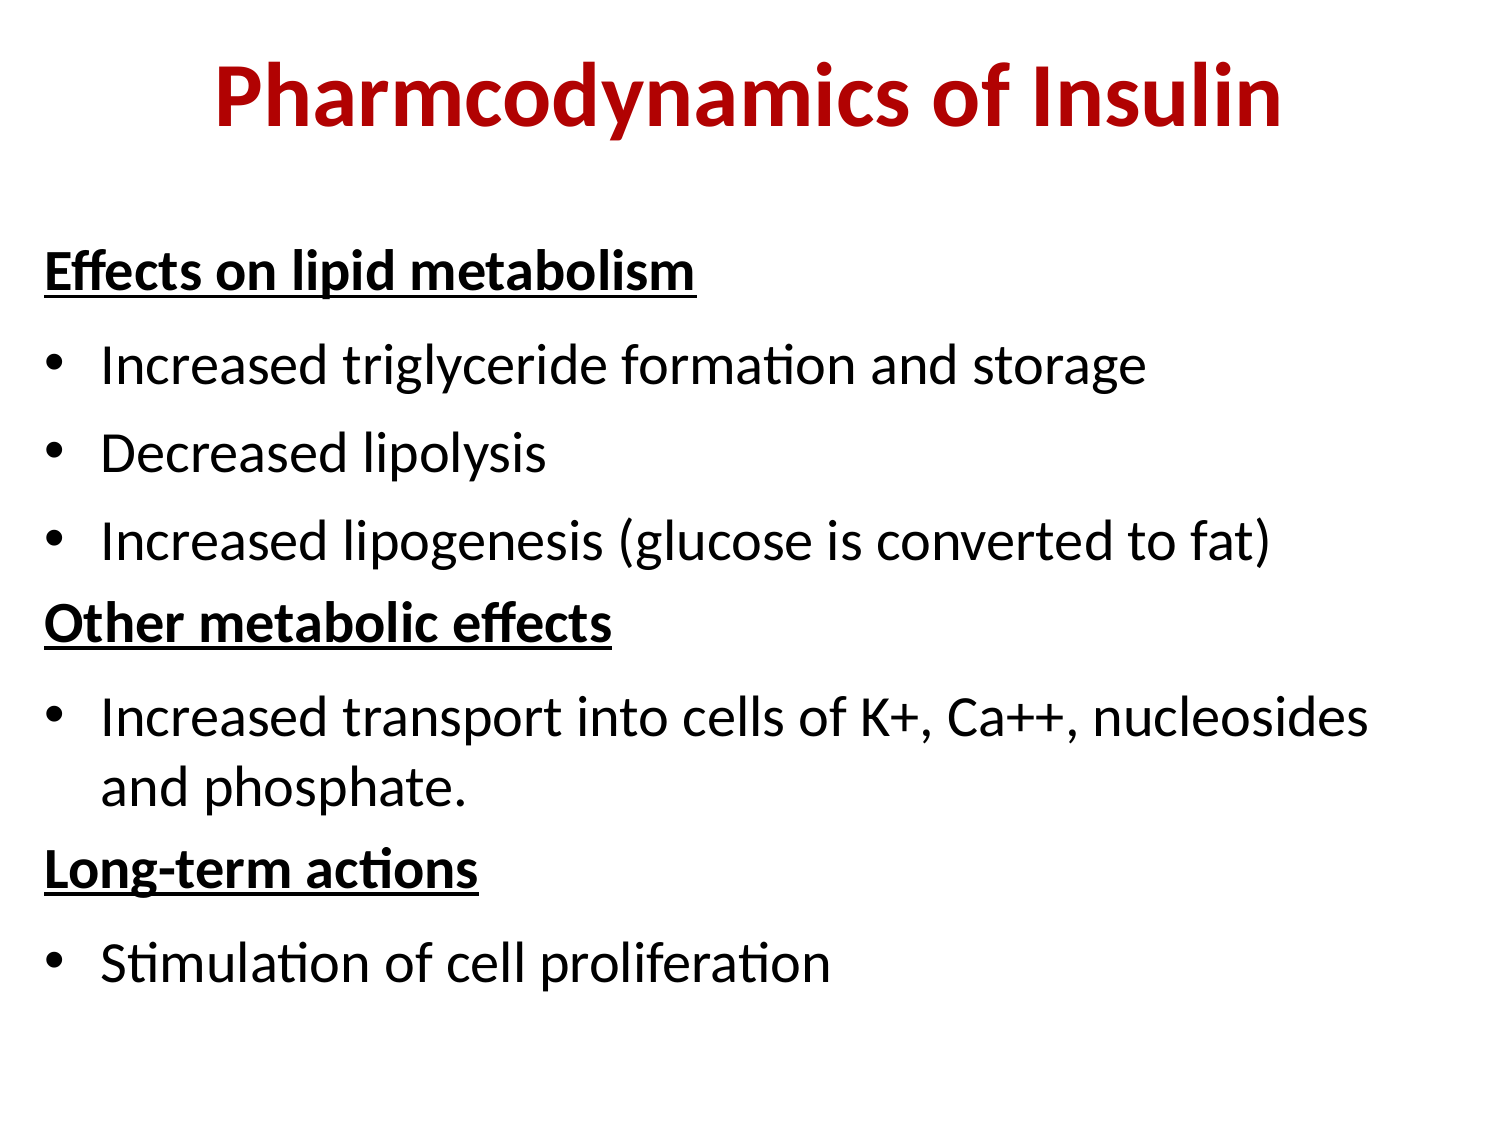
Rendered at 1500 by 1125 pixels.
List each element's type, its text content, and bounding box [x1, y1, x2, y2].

list Effects on lipid metabolism Increased triglyceride formation and storage Decreased lipolysis Increased lipogenesis (glucose is converted to fat) Other metabolic effects Increased transport into cells of K+, Ca++, nucleosides and phosphate. Long-term actions Stimulation of cell proliferation [29, 224, 1413, 1085]
title Pharmcodynamics of Insulin [75, 21, 1425, 158]
